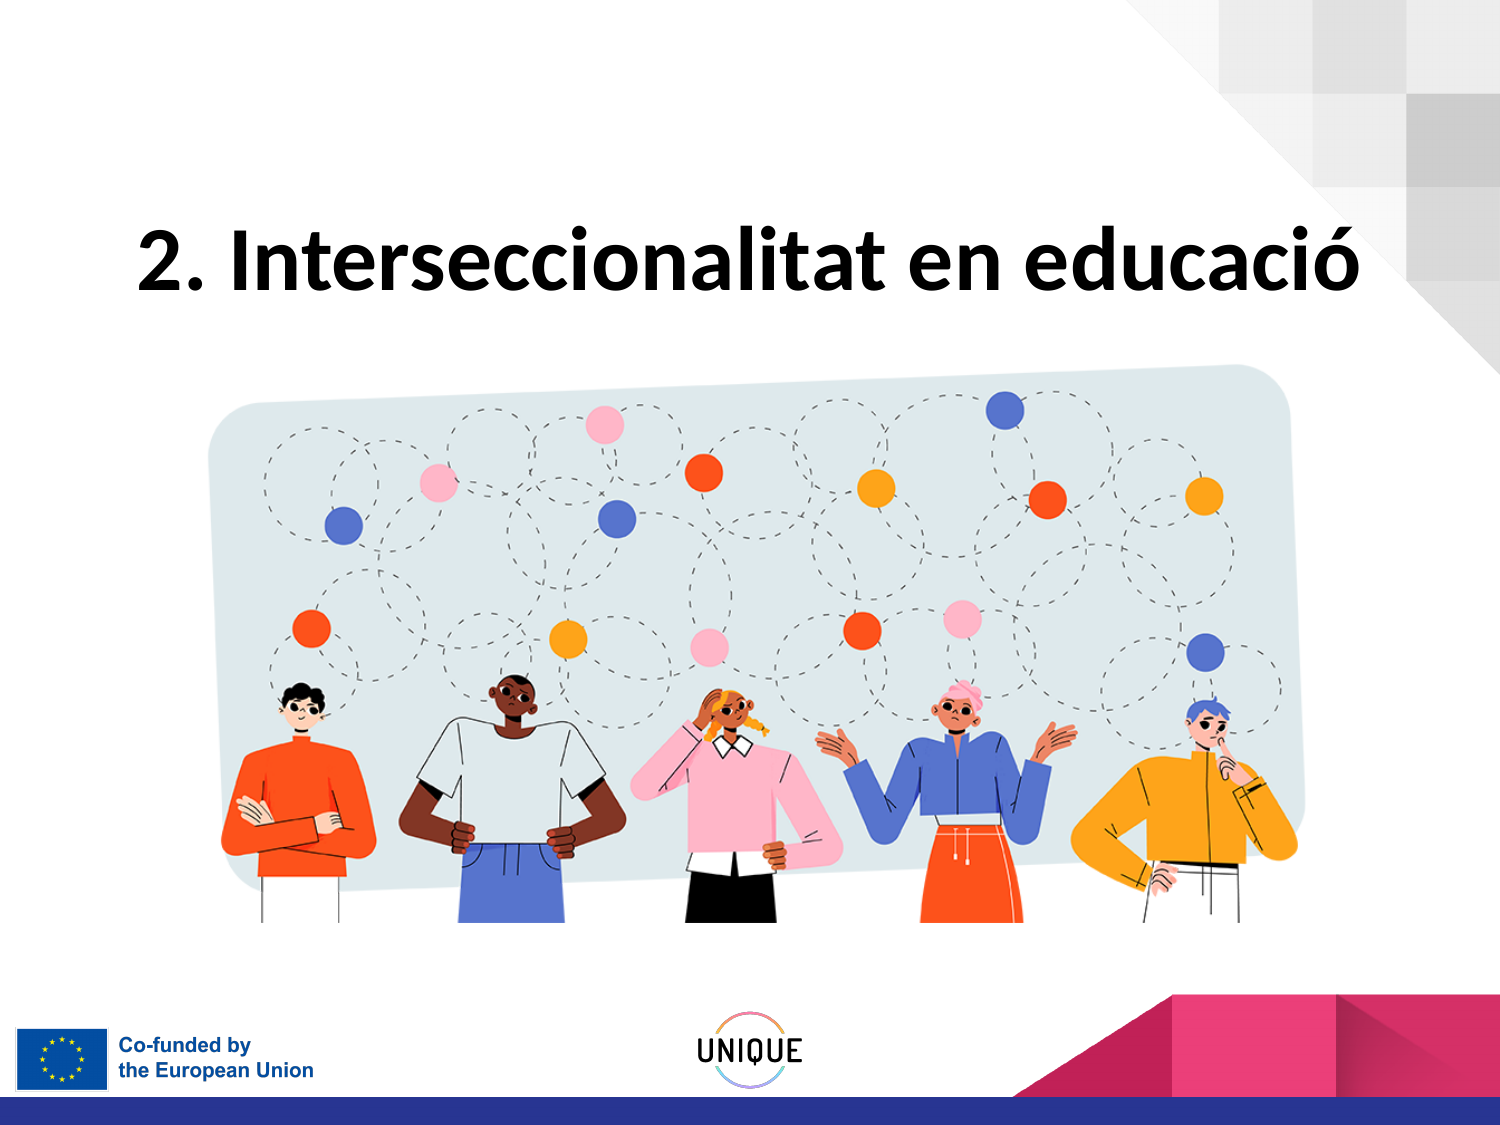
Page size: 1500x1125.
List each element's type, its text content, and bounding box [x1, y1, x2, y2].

picture [1125, 0, 1500, 375]
title 2. Interseccionalitat en educació [112, 132, 1388, 375]
picture [192, 353, 1308, 923]
picture [0, 993, 1500, 1125]
